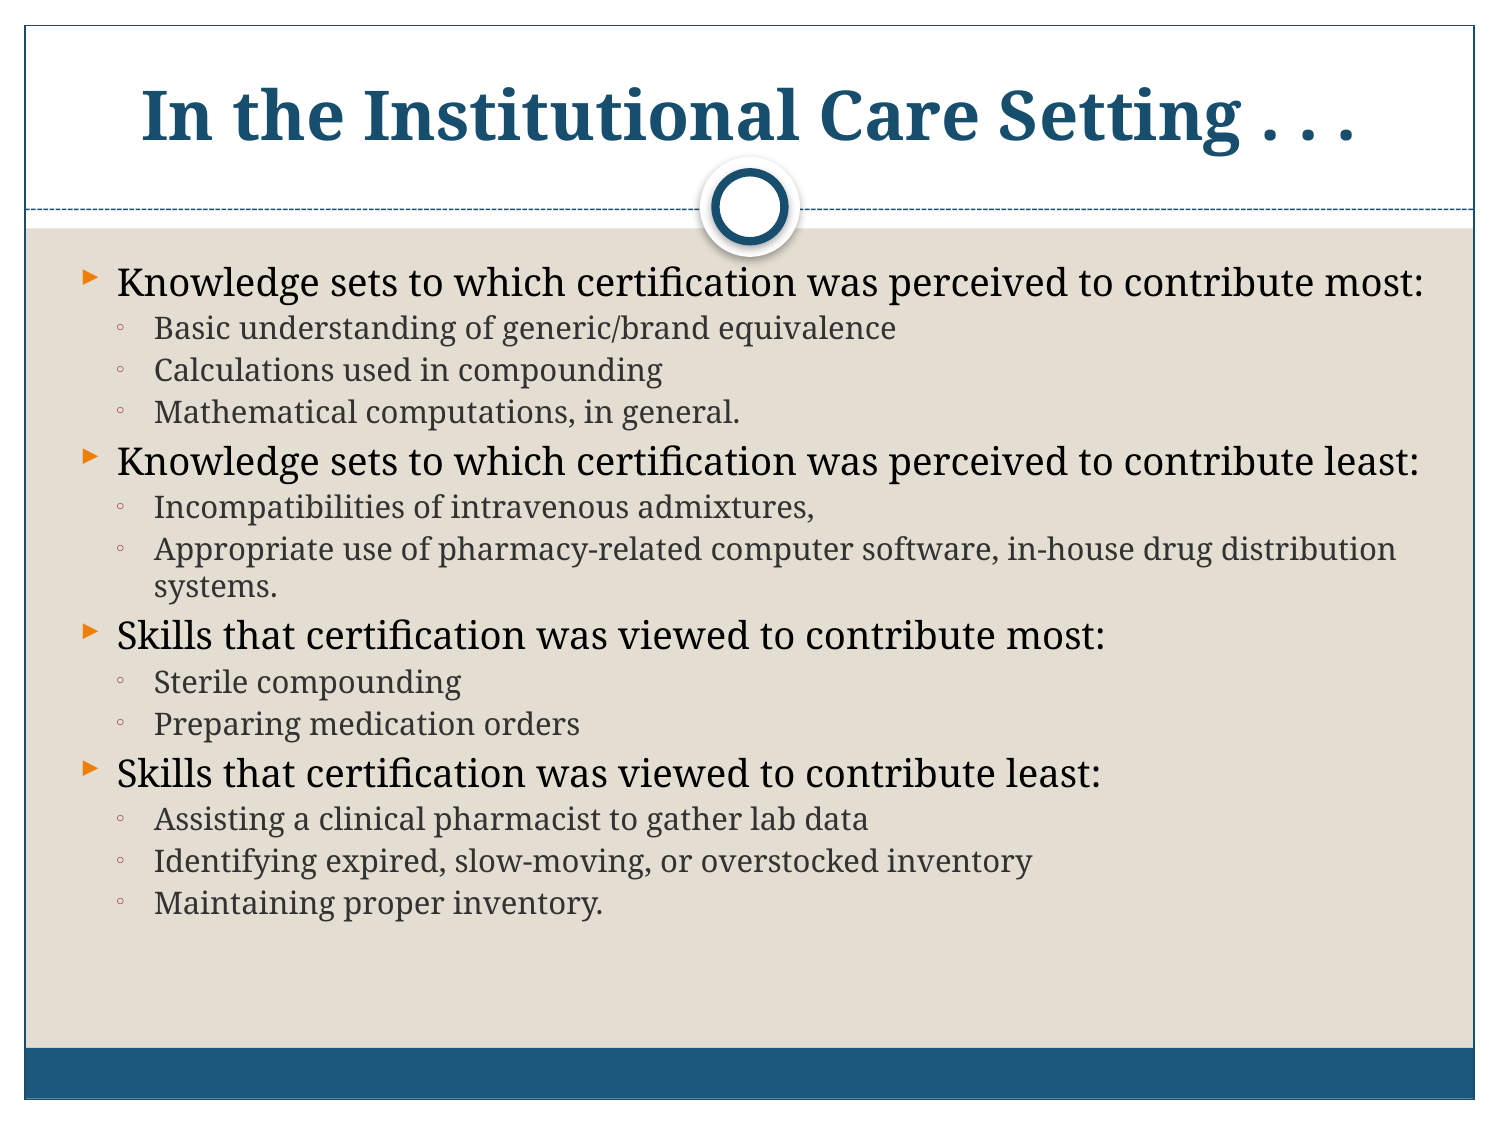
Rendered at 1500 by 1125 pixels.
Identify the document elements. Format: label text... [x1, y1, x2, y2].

list Knowledge sets to which certification was perceived to contribute most: Basic understanding of generic/brand equivalence Calculations used in compounding Mathematical computations, in general. Knowledge sets to which certification was perceived to contribute least: Incompatibilities of intravenous admixtures, Appropriate use of pharmacy-related computer software, in-house drug distribution systems. Skills that certification was viewed to contribute most: Sterile compounding Preparing medication orders Skills that certification was viewed to contribute least: Assisting a clinical pharmacist to gather lab data Identifying expired, slow-moving, or overstocked inventory Maintaining proper inventory. [49, 250, 1445, 1001]
title In the Institutional Care Setting . . . [49, 37, 1450, 162]
